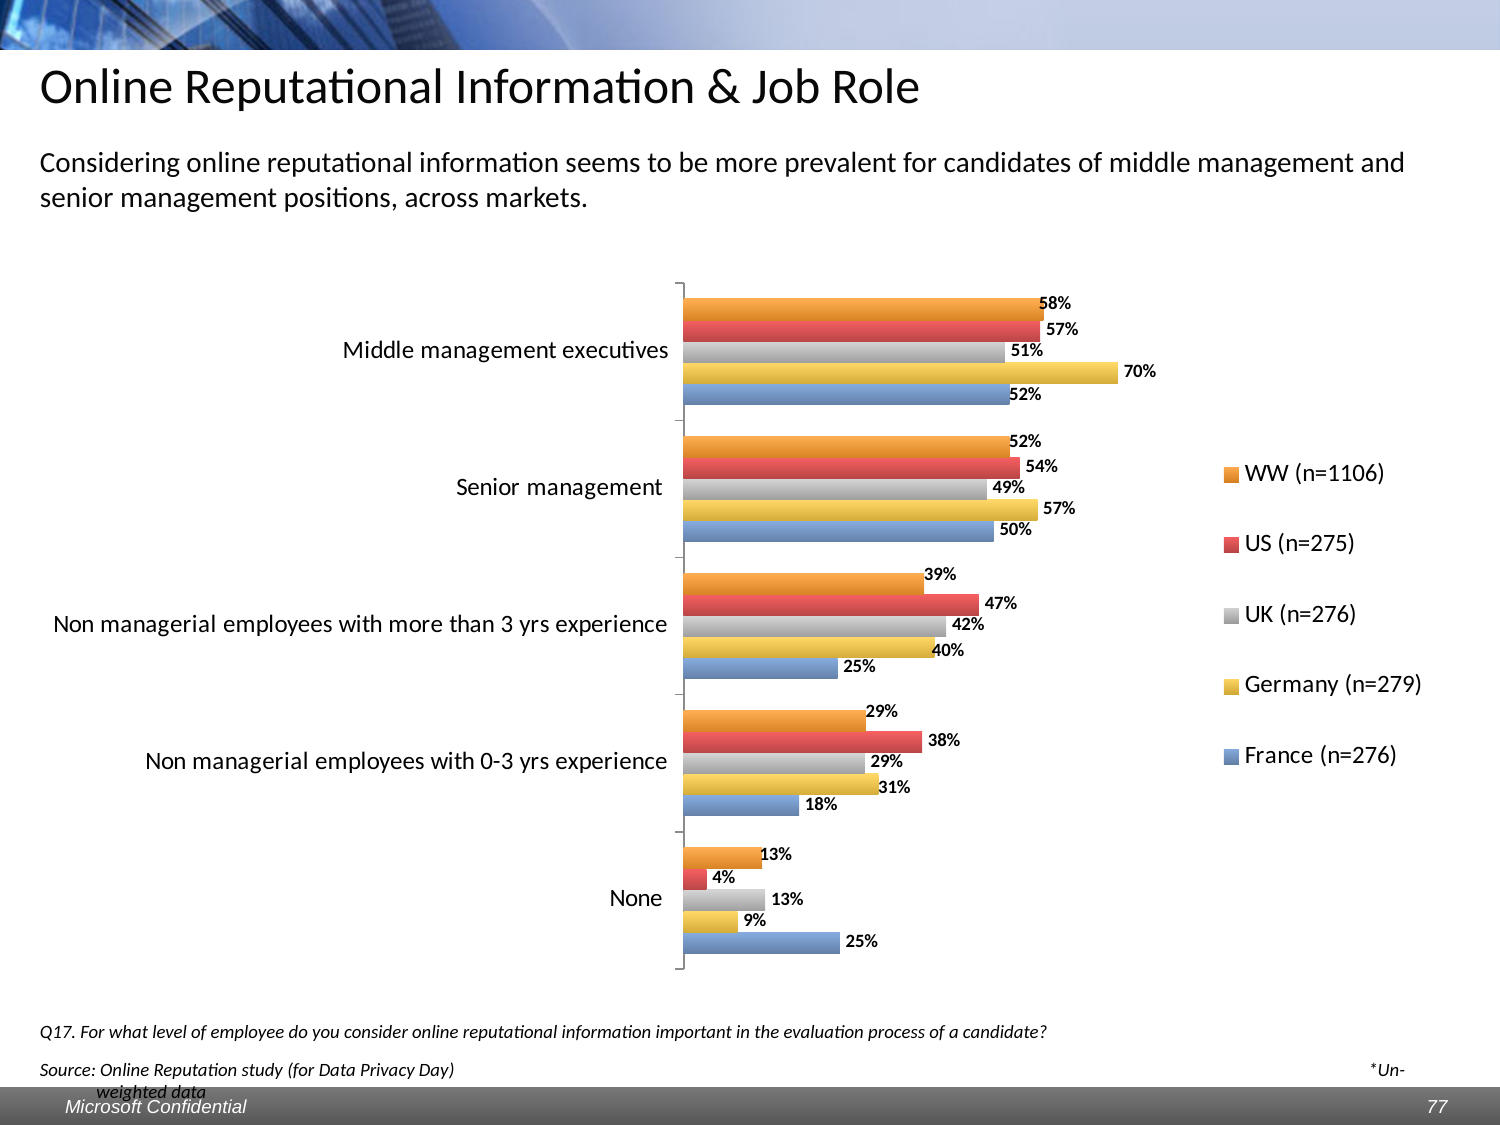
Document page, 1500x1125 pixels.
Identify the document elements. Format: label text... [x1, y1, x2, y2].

chart [24, 268, 1440, 984]
list Q17. For what level of employee do you consider online reputational information important in the evaluation process of a candidate? [24, 1012, 1475, 1050]
title Online Reputational Information & Job Role [24, 52, 1475, 115]
list Considering online reputational information seems to be more prevalent for candidates of middle management and senior management positions, across markets. [24, 135, 1475, 330]
list Source: Online Reputation study (for Data Privacy Day) *Un-weighted data [24, 1050, 1475, 1088]
picture [0, 0, 1500, 51]
